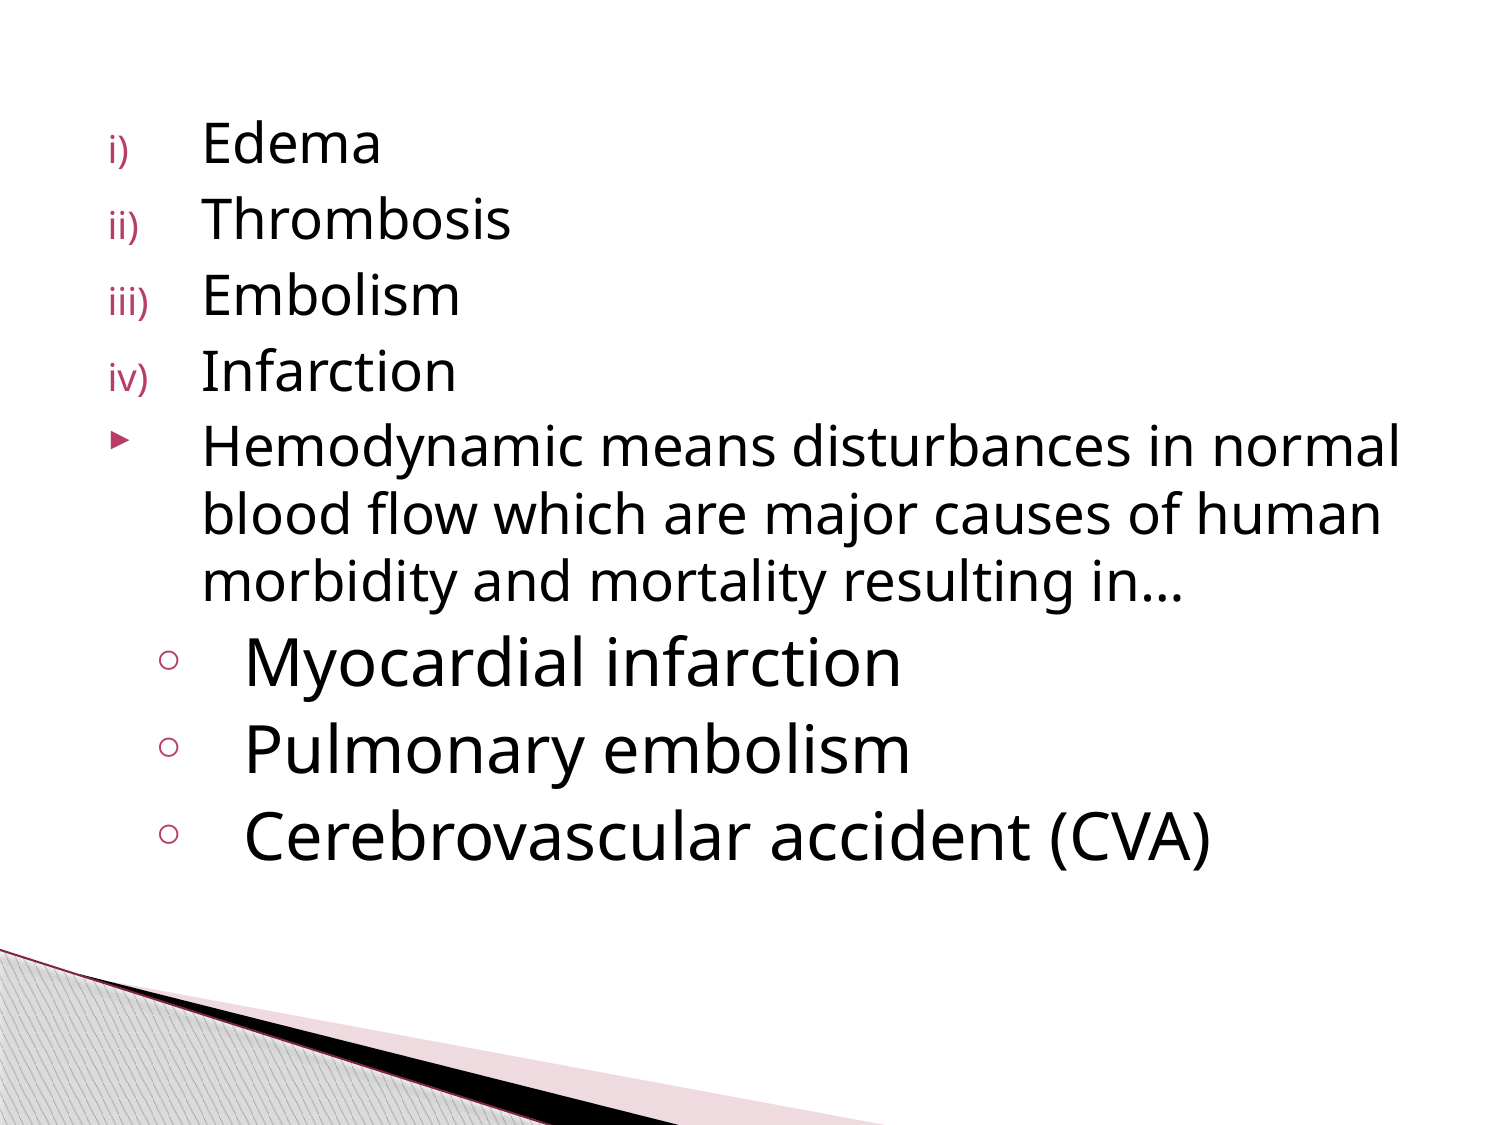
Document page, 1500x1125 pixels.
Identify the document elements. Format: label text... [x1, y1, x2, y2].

list Edema Thrombosis Embolism Infarction Hemodynamic means disturbances in normal blood flow which are major causes of human morbidity and mortality resulting in… Myocardial infarction Pulmonary embolism Cerebrovascular accident (CVA) [75, 99, 1425, 1025]
